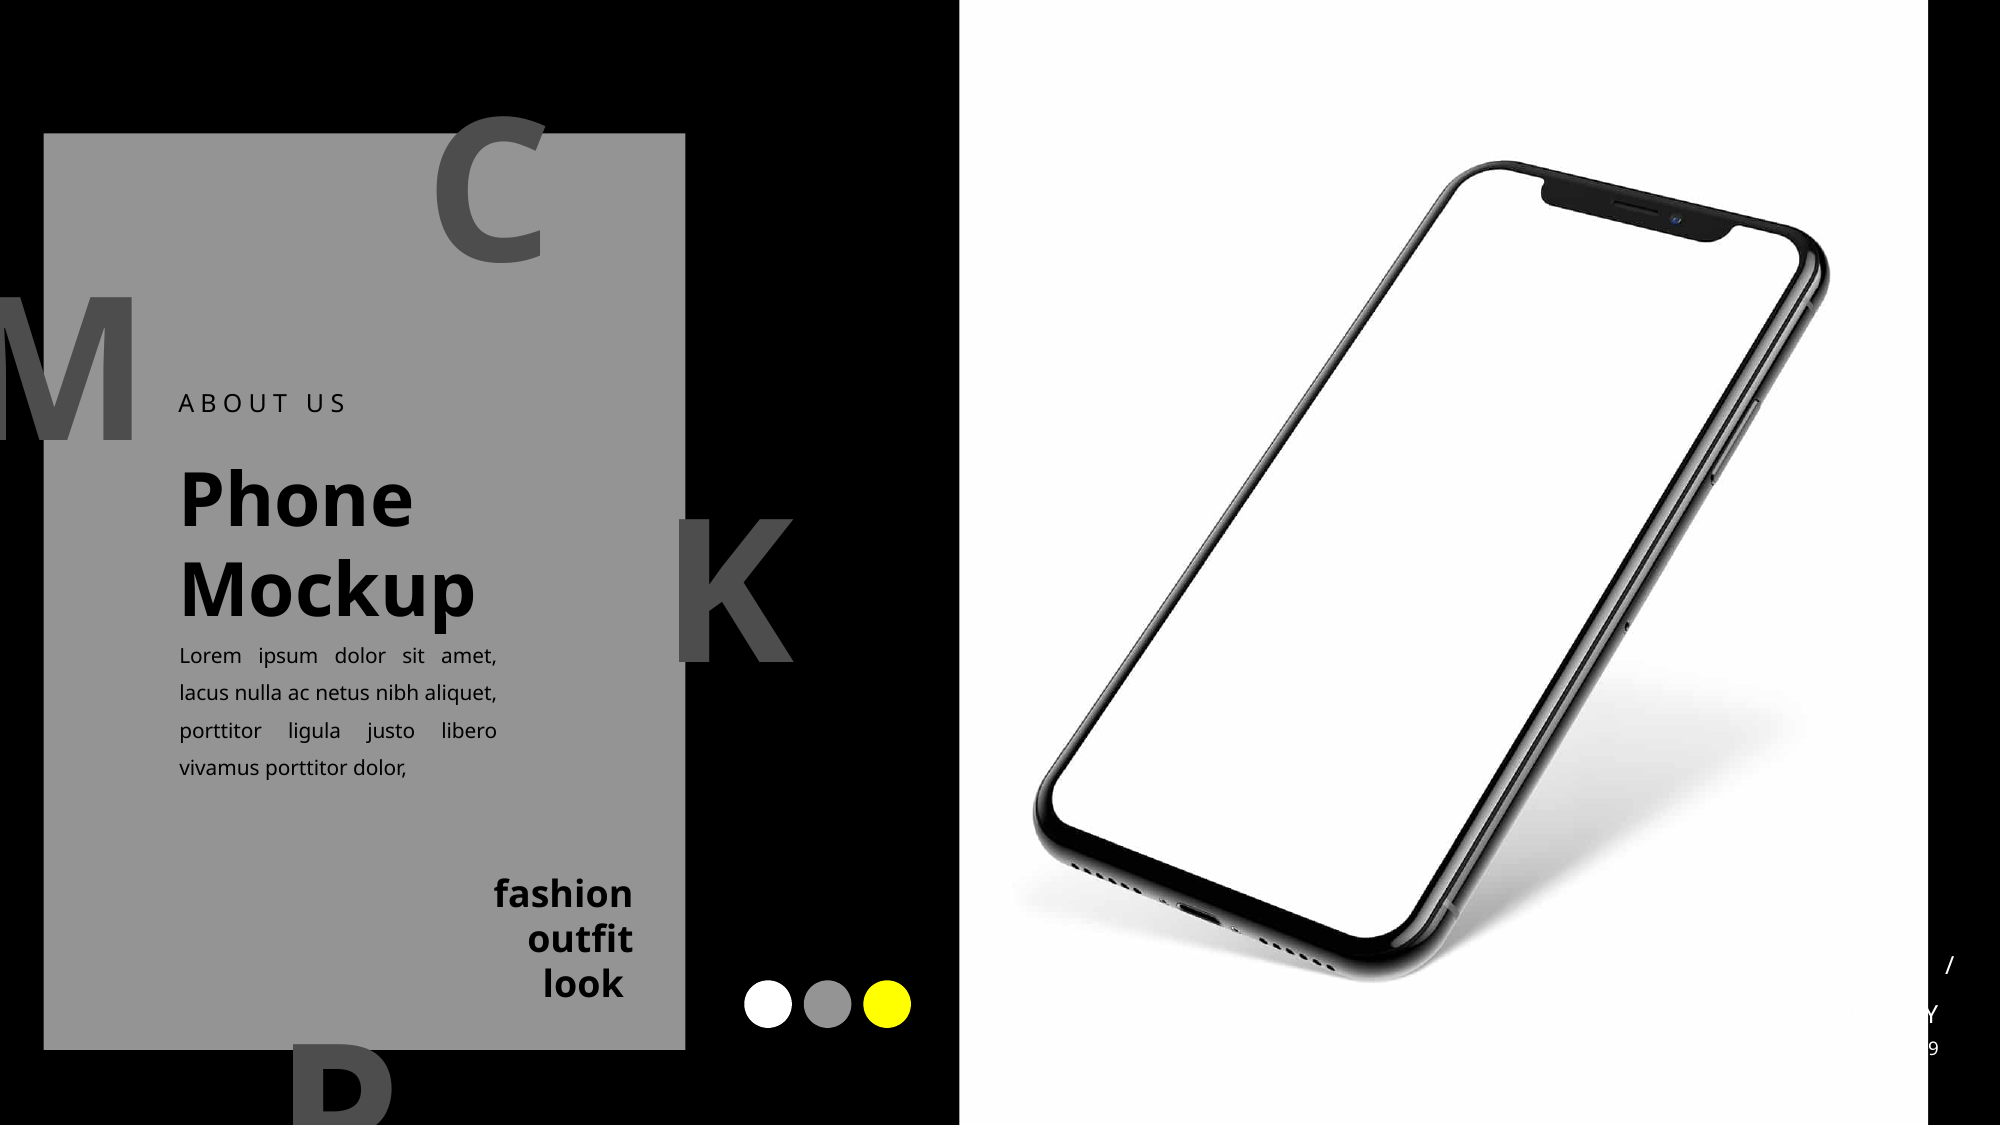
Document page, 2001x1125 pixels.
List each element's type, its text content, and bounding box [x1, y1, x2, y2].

picture [959, 0, 1929, 1125]
text_box ABOUT US [163, 380, 652, 425]
text_box M [0, 233, 207, 488]
text_box [43, 488, 686, 1051]
text_box C [338, 54, 640, 309]
text_box [802, 979, 853, 1029]
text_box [1675, 991, 1954, 1068]
text_box Phone Mockup [163, 444, 652, 640]
text_box [862, 979, 912, 1029]
text_box P [187, 980, 489, 1125]
text_box K [577, 454, 879, 710]
text_box [43, 132, 686, 454]
text_box T H A N K S / [1481, 942, 1970, 987]
text_box Lorem ipsum dolor sit amet, lacus nulla ac netus nibh aliquet, porttitor ligula justo libero vivamus porttitor dolor, [164, 640, 512, 788]
text_box fashion outfit look [396, 862, 649, 1013]
text_box [743, 979, 793, 1029]
